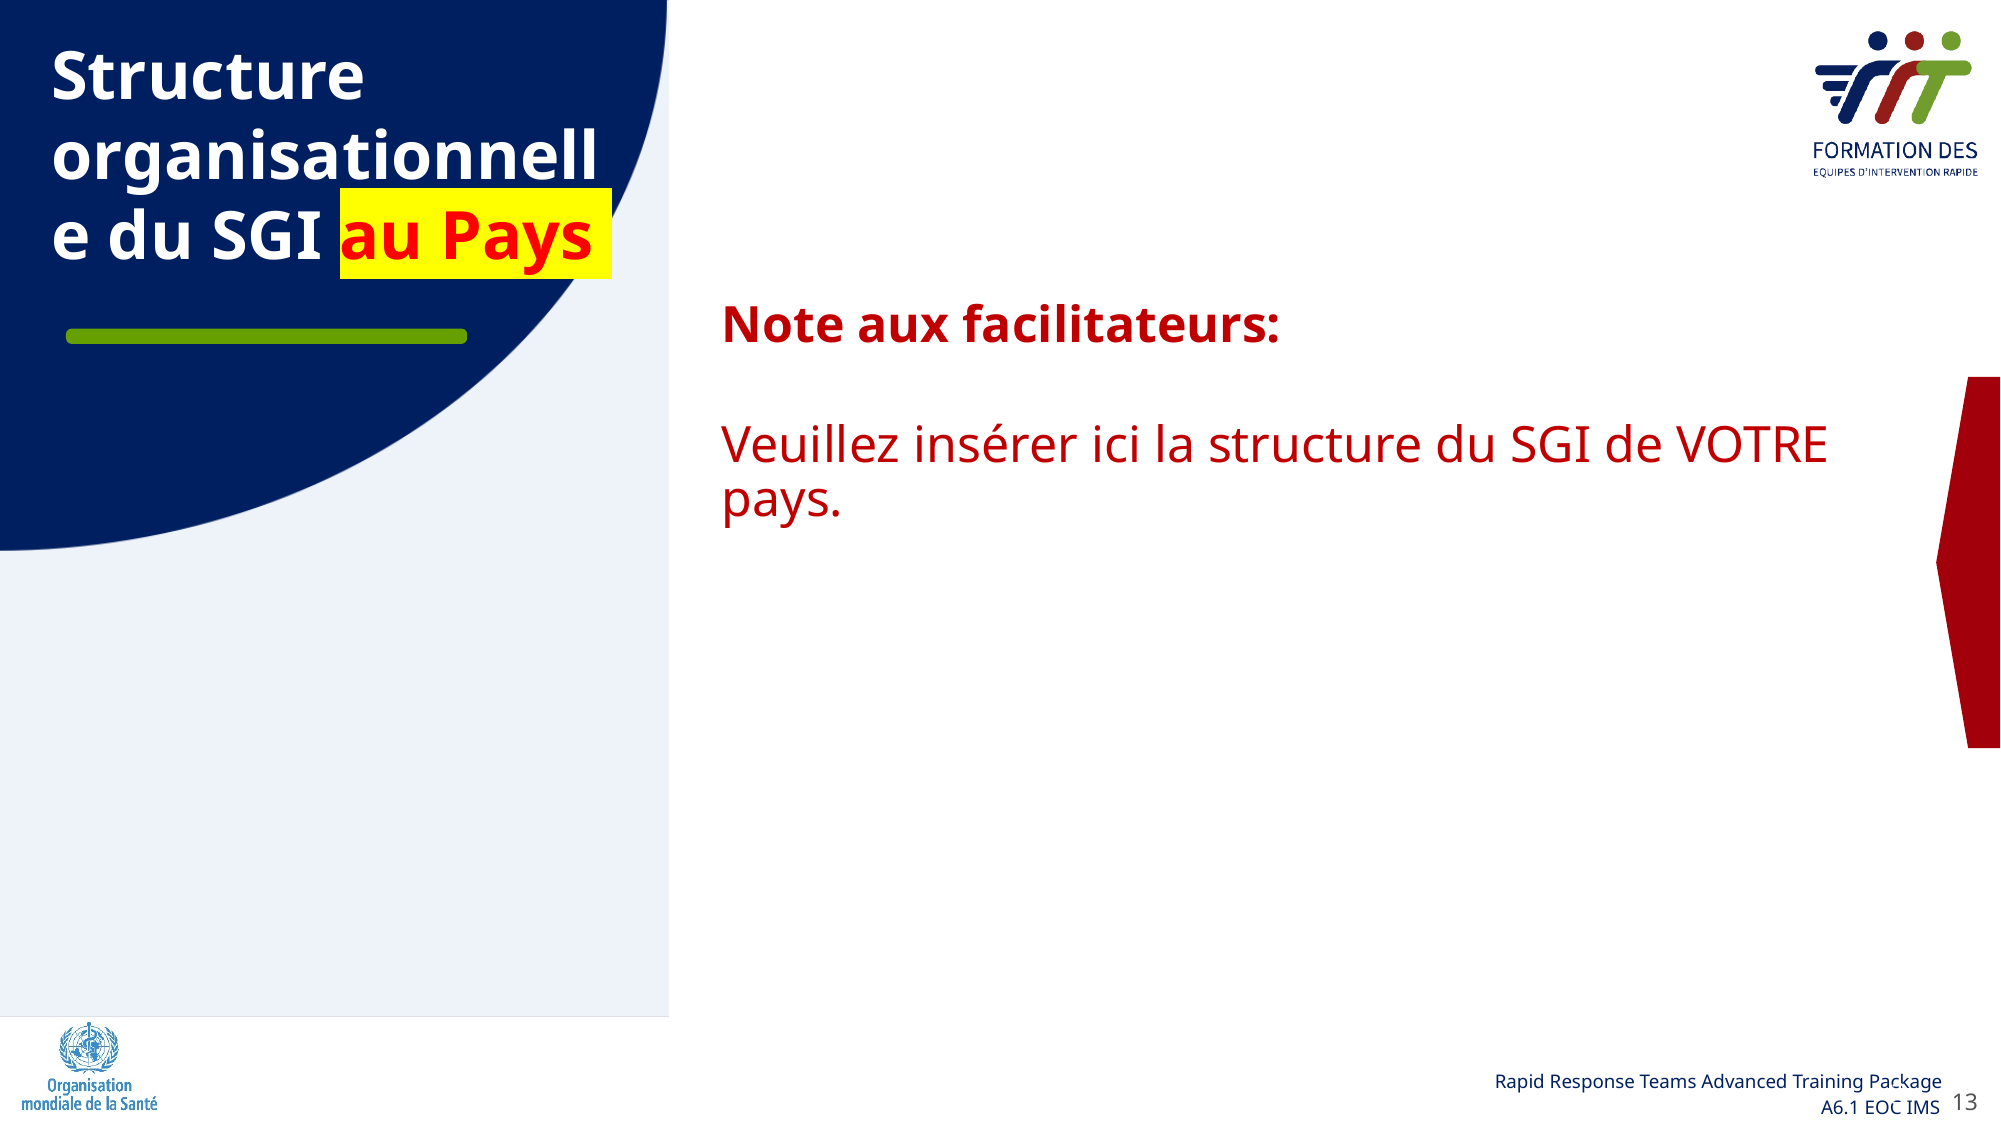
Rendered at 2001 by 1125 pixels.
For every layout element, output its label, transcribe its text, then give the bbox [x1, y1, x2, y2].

picture [1813, 30, 1978, 178]
picture [0, 0, 669, 1018]
picture [20, 1020, 158, 1111]
text_box Structure organisationnelle du SGI au Pays [43, 25, 627, 281]
list Note aux facilitateurs: Veuillez insérer ici la structure du SGI de VOTRE pays. [713, 224, 1950, 1033]
text_box [65, 328, 468, 344]
slide_number 13 [1882, 1037, 1930, 1092]
